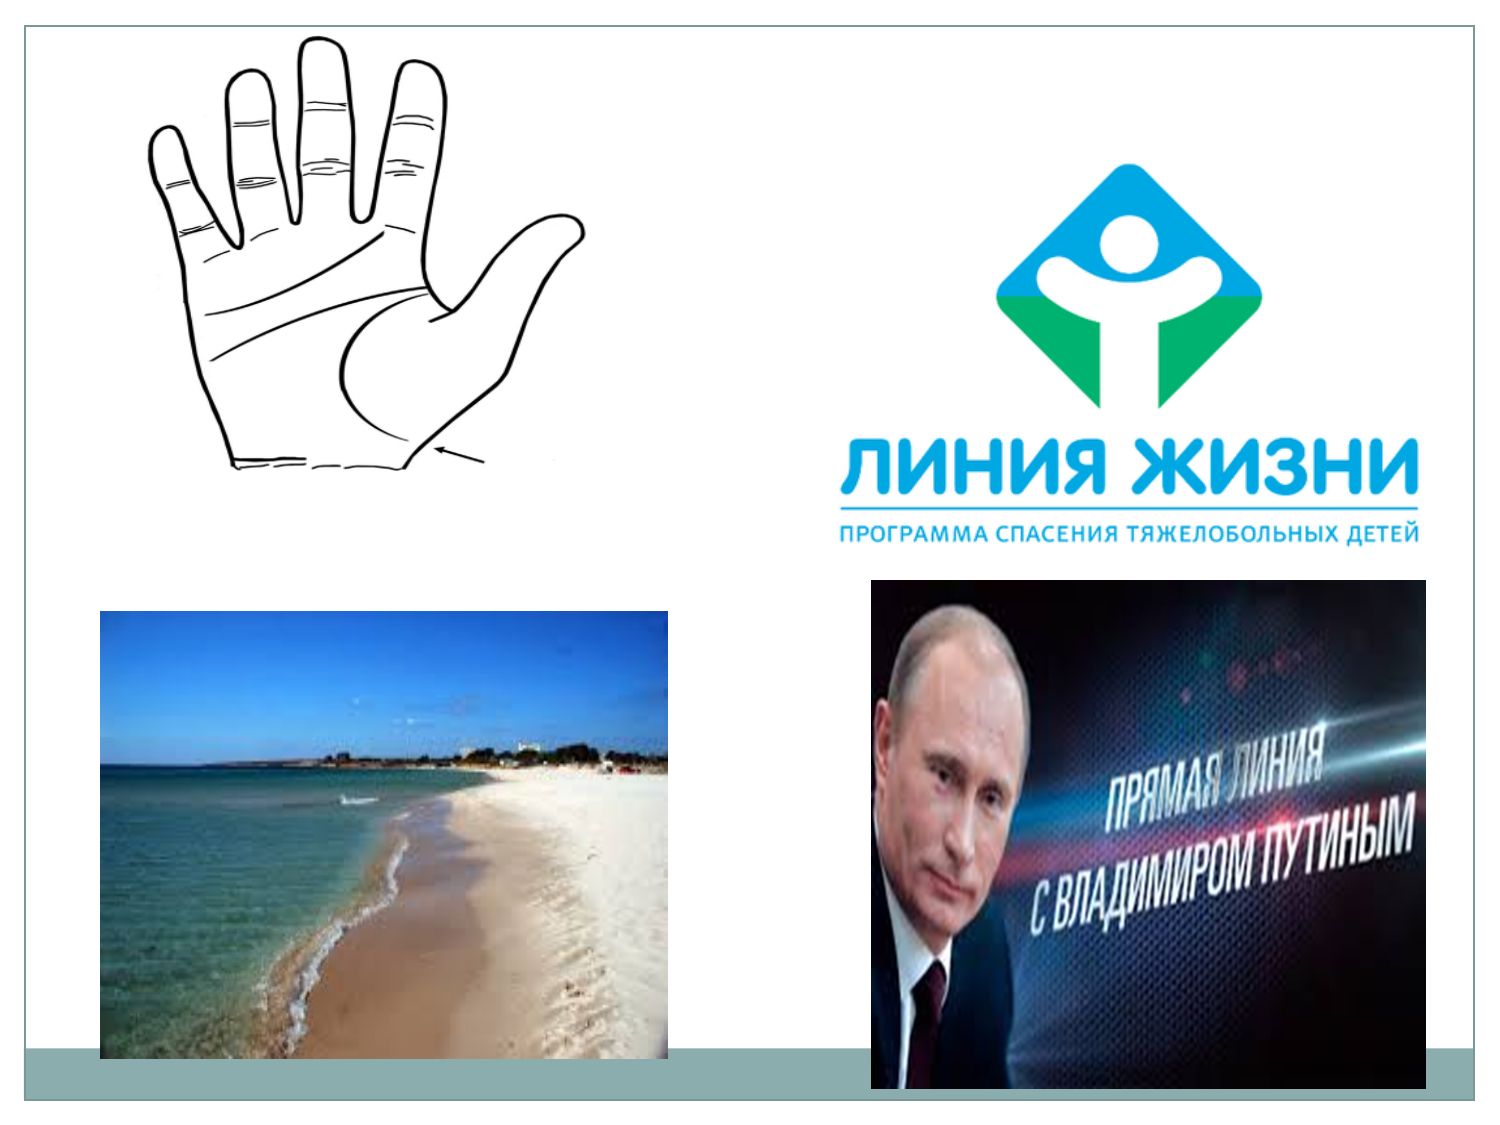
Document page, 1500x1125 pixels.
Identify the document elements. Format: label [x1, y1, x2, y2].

picture [135, 30, 591, 476]
picture [827, 54, 1431, 1090]
picture [100, 611, 668, 1059]
